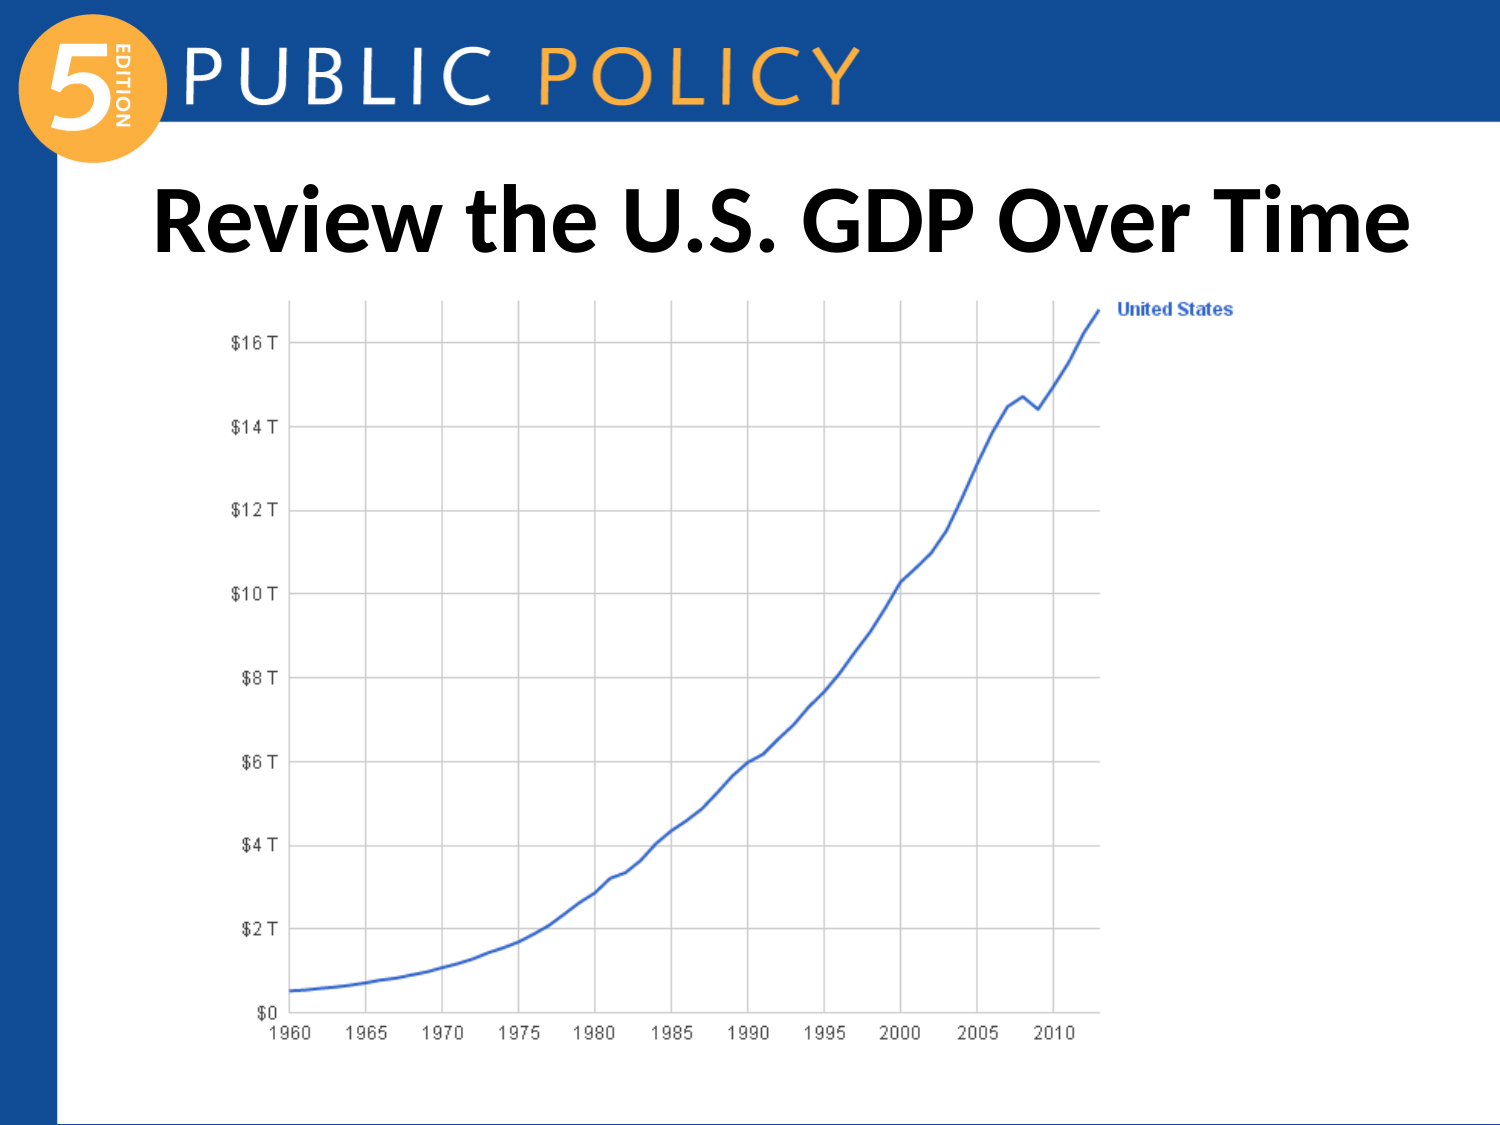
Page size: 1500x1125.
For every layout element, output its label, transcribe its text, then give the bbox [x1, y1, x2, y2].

picture [0, 0, 1500, 1125]
title Review the U.S. GDP Over Time [137, 112, 1432, 330]
